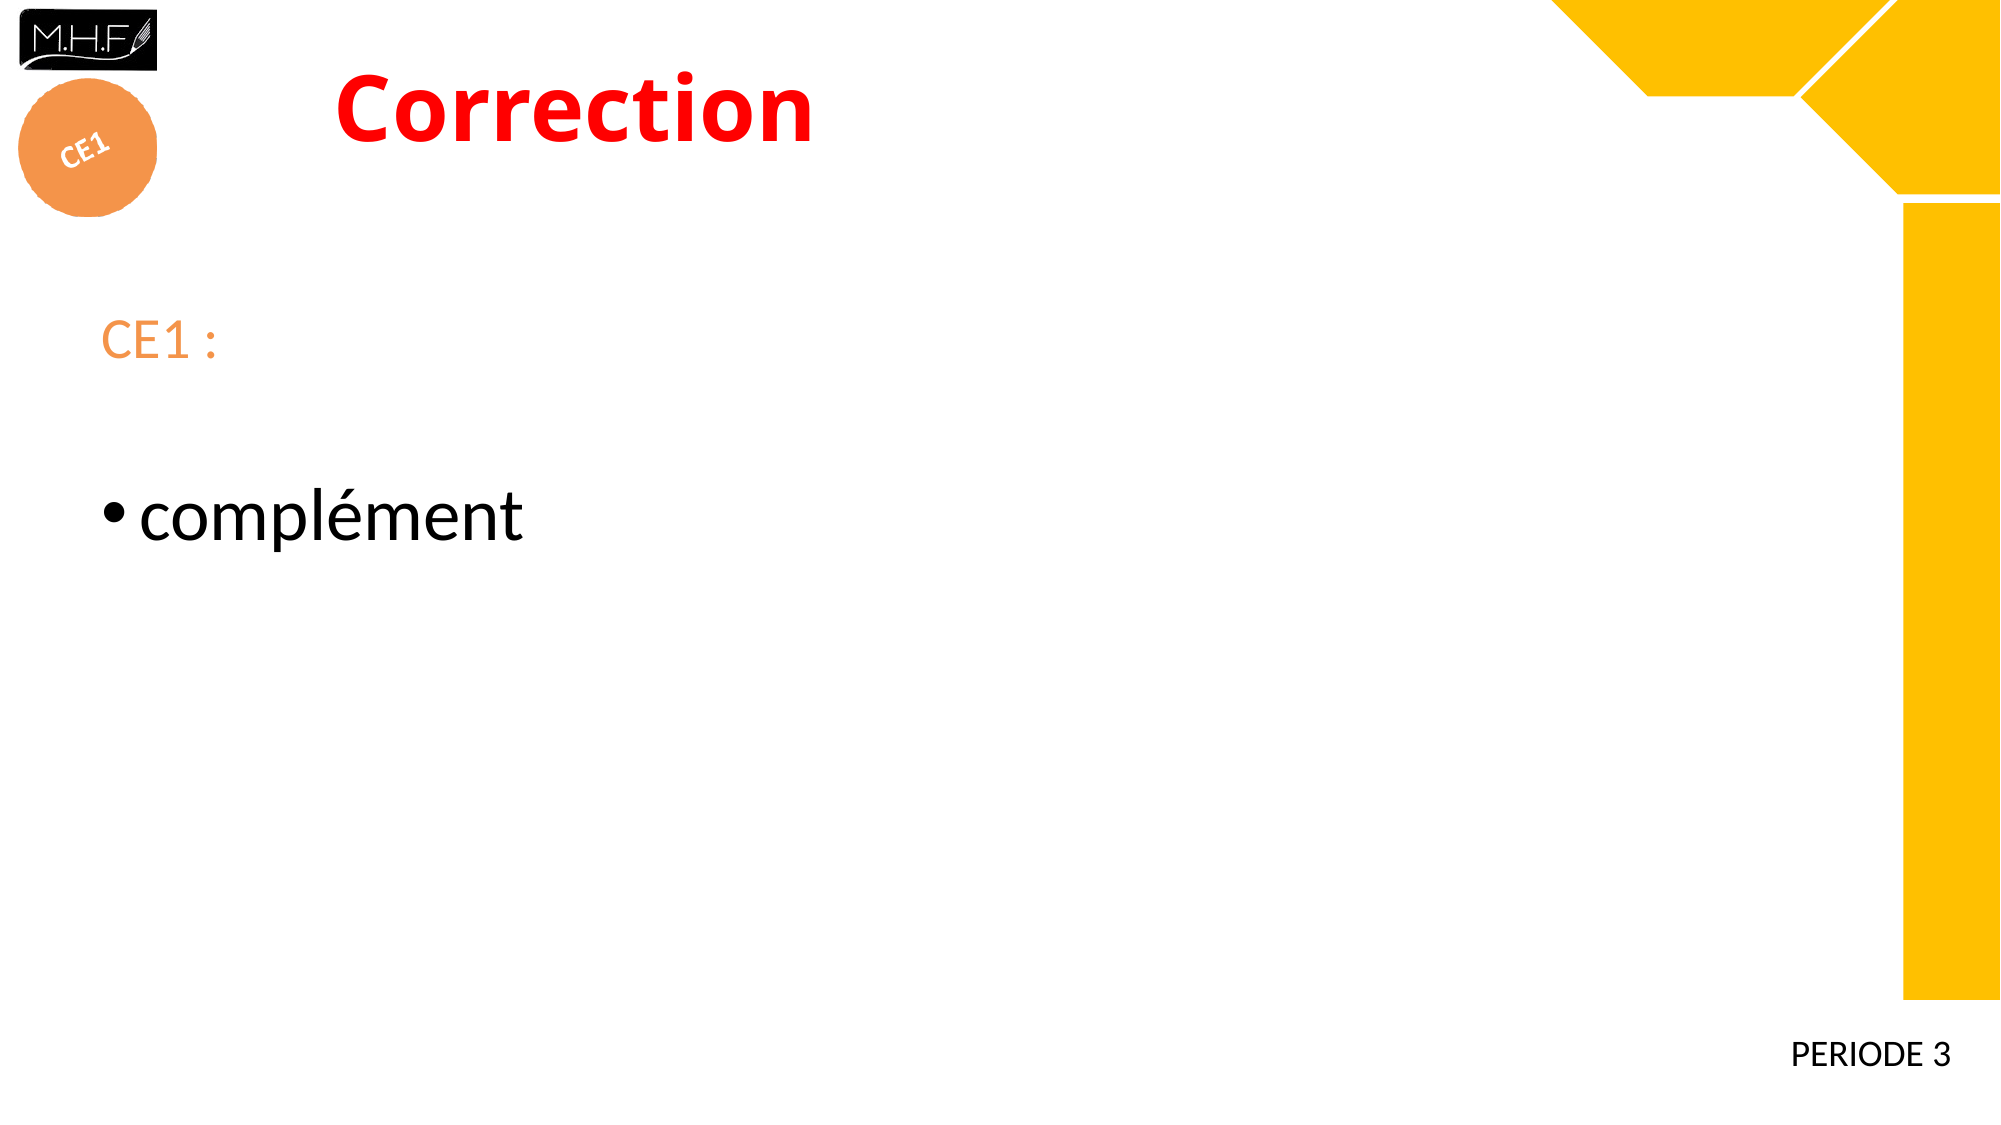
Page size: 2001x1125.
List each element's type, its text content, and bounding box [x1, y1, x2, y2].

text_box [1799, 0, 2000, 196]
picture [16, 7, 157, 74]
text_box [1902, 202, 2000, 1001]
picture [18, 78, 157, 218]
text_box PERIODE 3 [1362, 1021, 1967, 1125]
list CE1 : complément [86, 300, 1853, 1015]
text_box [1549, 0, 1892, 98]
title Correction [318, 3, 1865, 221]
